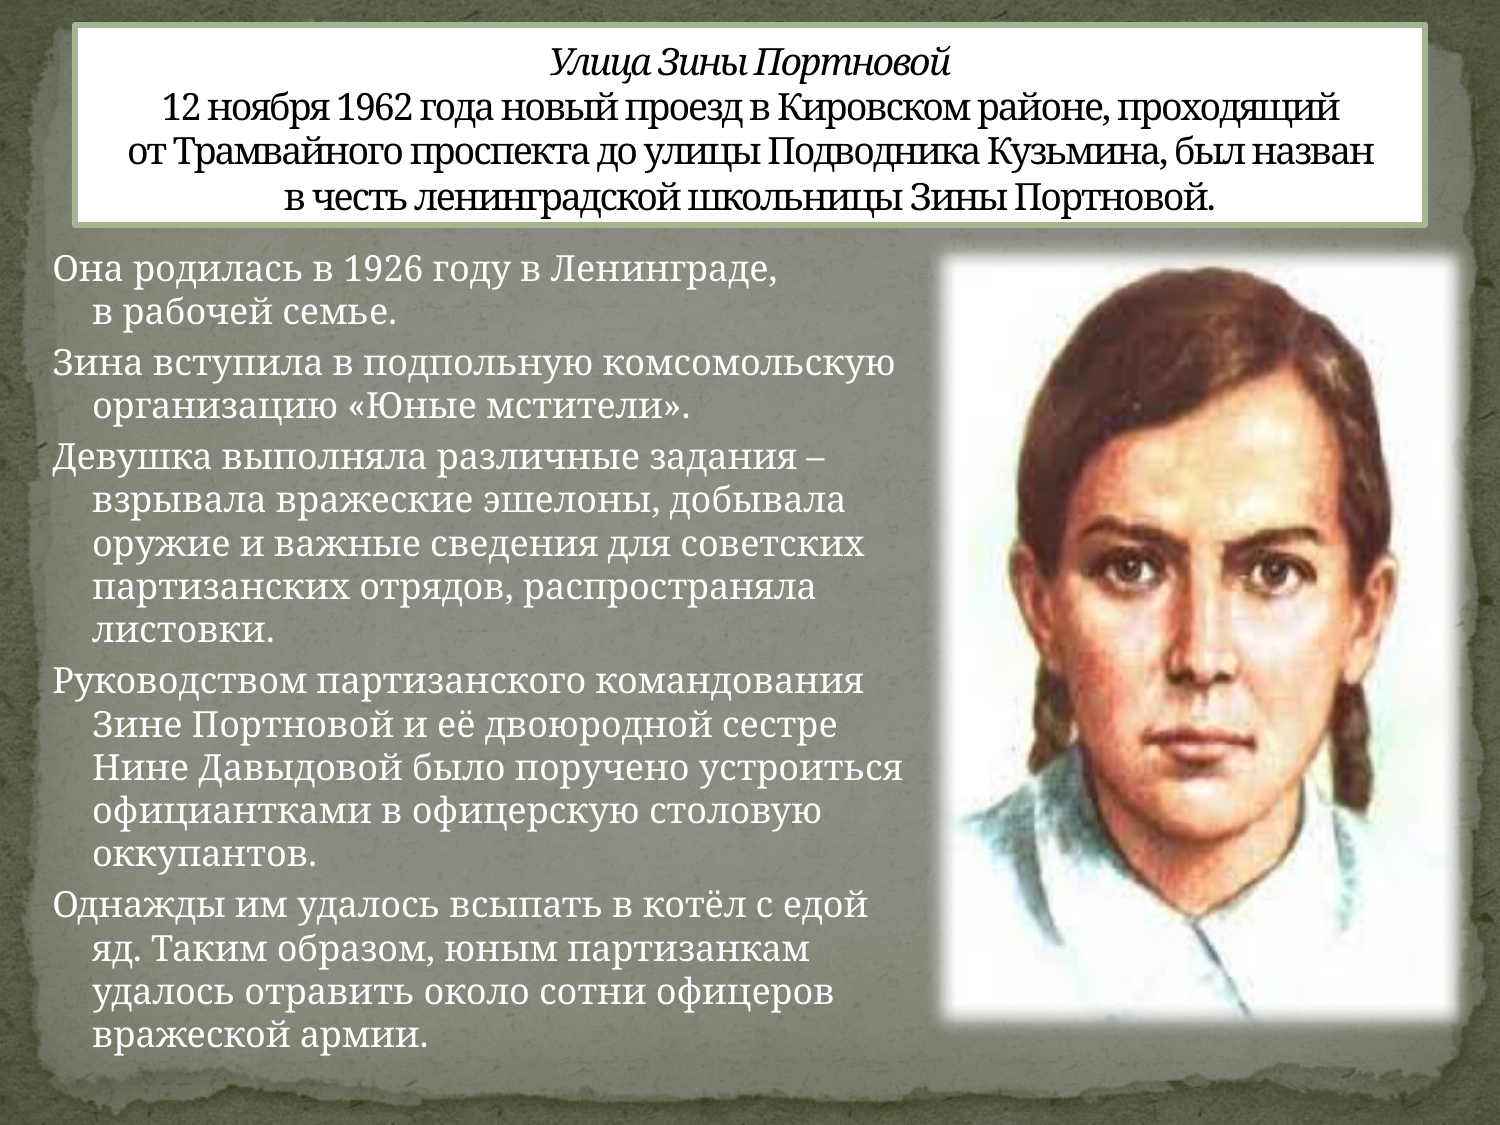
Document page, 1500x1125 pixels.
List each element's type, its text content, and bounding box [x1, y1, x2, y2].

title Улица Зины Портновой 12 ноября 1962 года новый проезд в Кировском районе, проходящий от Трамвайного проспекта до улицы Подводника Кузьмина, был назван в честь ленинградской школьницы Зины Портновой. [72, 22, 1428, 228]
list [927, 240, 1474, 1037]
list Она родилась в 1926 году в Ленинграде, в рабочей семье. Зина вступила в подпольную комсомольскую организацию «Юные мстители». Девушка выполняла различные задания – взрывала вражеские эшелоны, добывала оружие и важные сведения для советских партизанских отрядов, распространяла листовки. Руководством партизанского командования Зине Портновой и её двоюродной сестре Нине Давыдовой было поручено устроиться официантками в офицерскую столовую оккупантов. Однажды им удалось всыпать в котёл с едой яд. Таким образом, юным партизанкам удалось отравить около сотни офицеров вражеской армии. [37, 237, 925, 1100]
